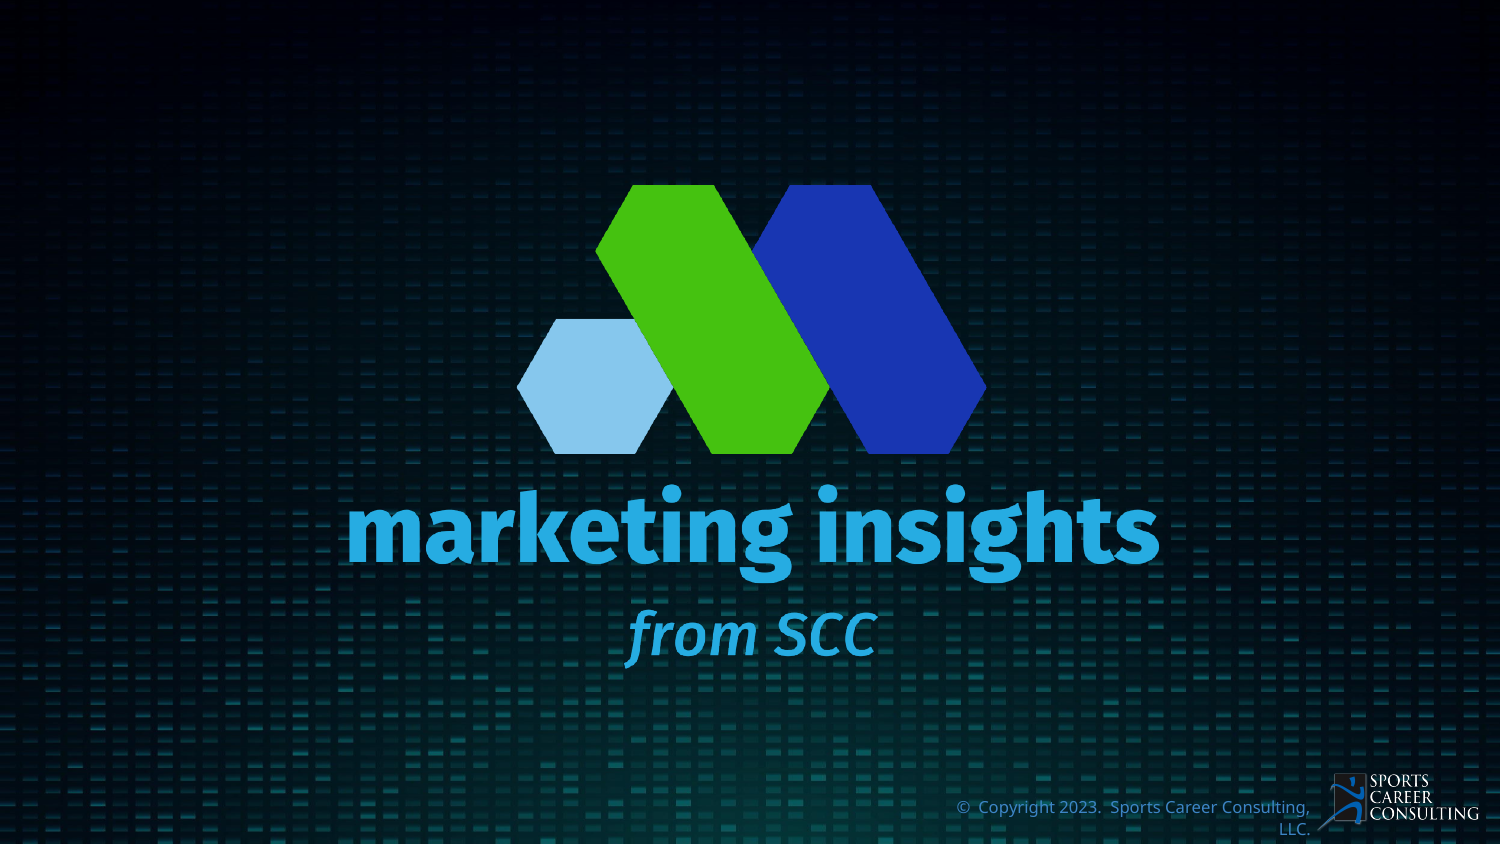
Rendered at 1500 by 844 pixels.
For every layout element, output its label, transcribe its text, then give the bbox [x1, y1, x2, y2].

text_box © Copyright 2023. Sports Career Consulting, LLC. [914, 769, 1326, 844]
picture [0, 0, 1500, 844]
